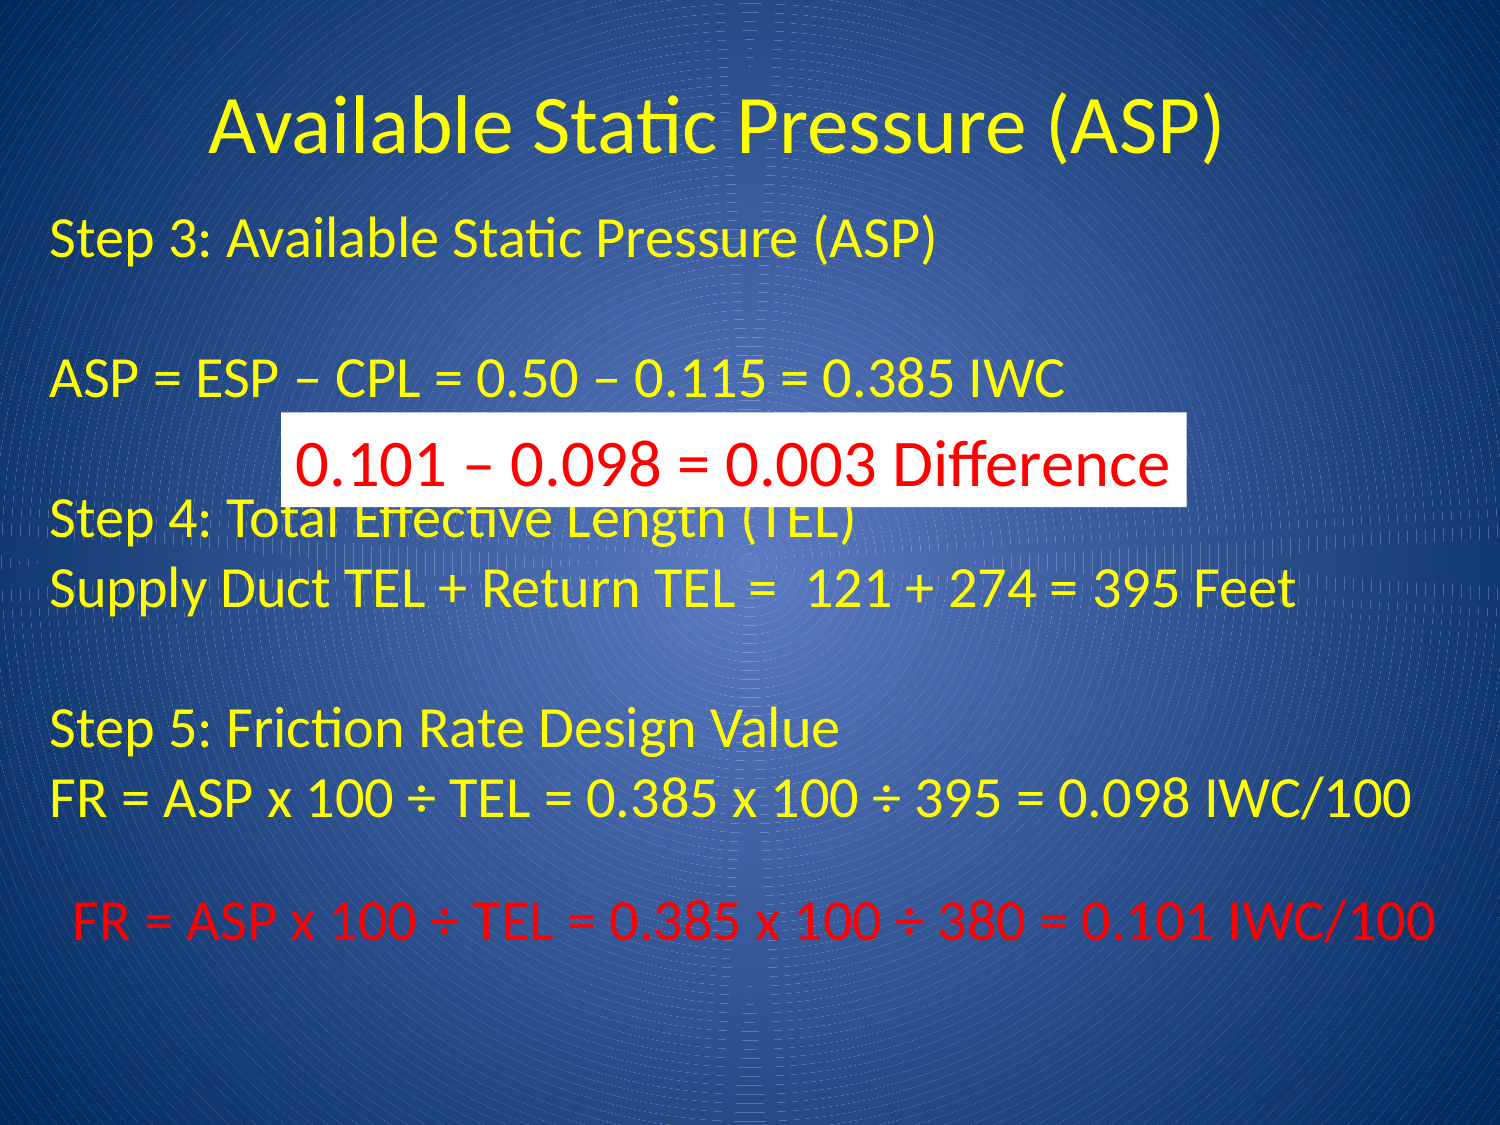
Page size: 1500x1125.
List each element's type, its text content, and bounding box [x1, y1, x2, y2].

text_box 0.101 – 0.098 = 0.003 Difference [281, 412, 1187, 508]
text_box Step 3: Available Static Pressure (ASP) ASP = ESP – CPL = 0.50 – 0.115 = 0.385 IWC Step 4: Total Effective Length (TEL) Supply Duct TEL + Return TEL = 121 + 274 = 395 Feet Step 5: Friction Rate Design Value FR = ASP x 100 ÷ TEL = 0.385 x 100 ÷ 395 = 0.098 IWC/100 [34, 191, 1475, 977]
text_box Available Static Pressure (ASP) [193, 62, 1242, 178]
text_box FR = ASP x 100 ÷ TEL = 0.385 x 100 ÷ 380 = 0.101 IWC/100 [58, 875, 1452, 960]
